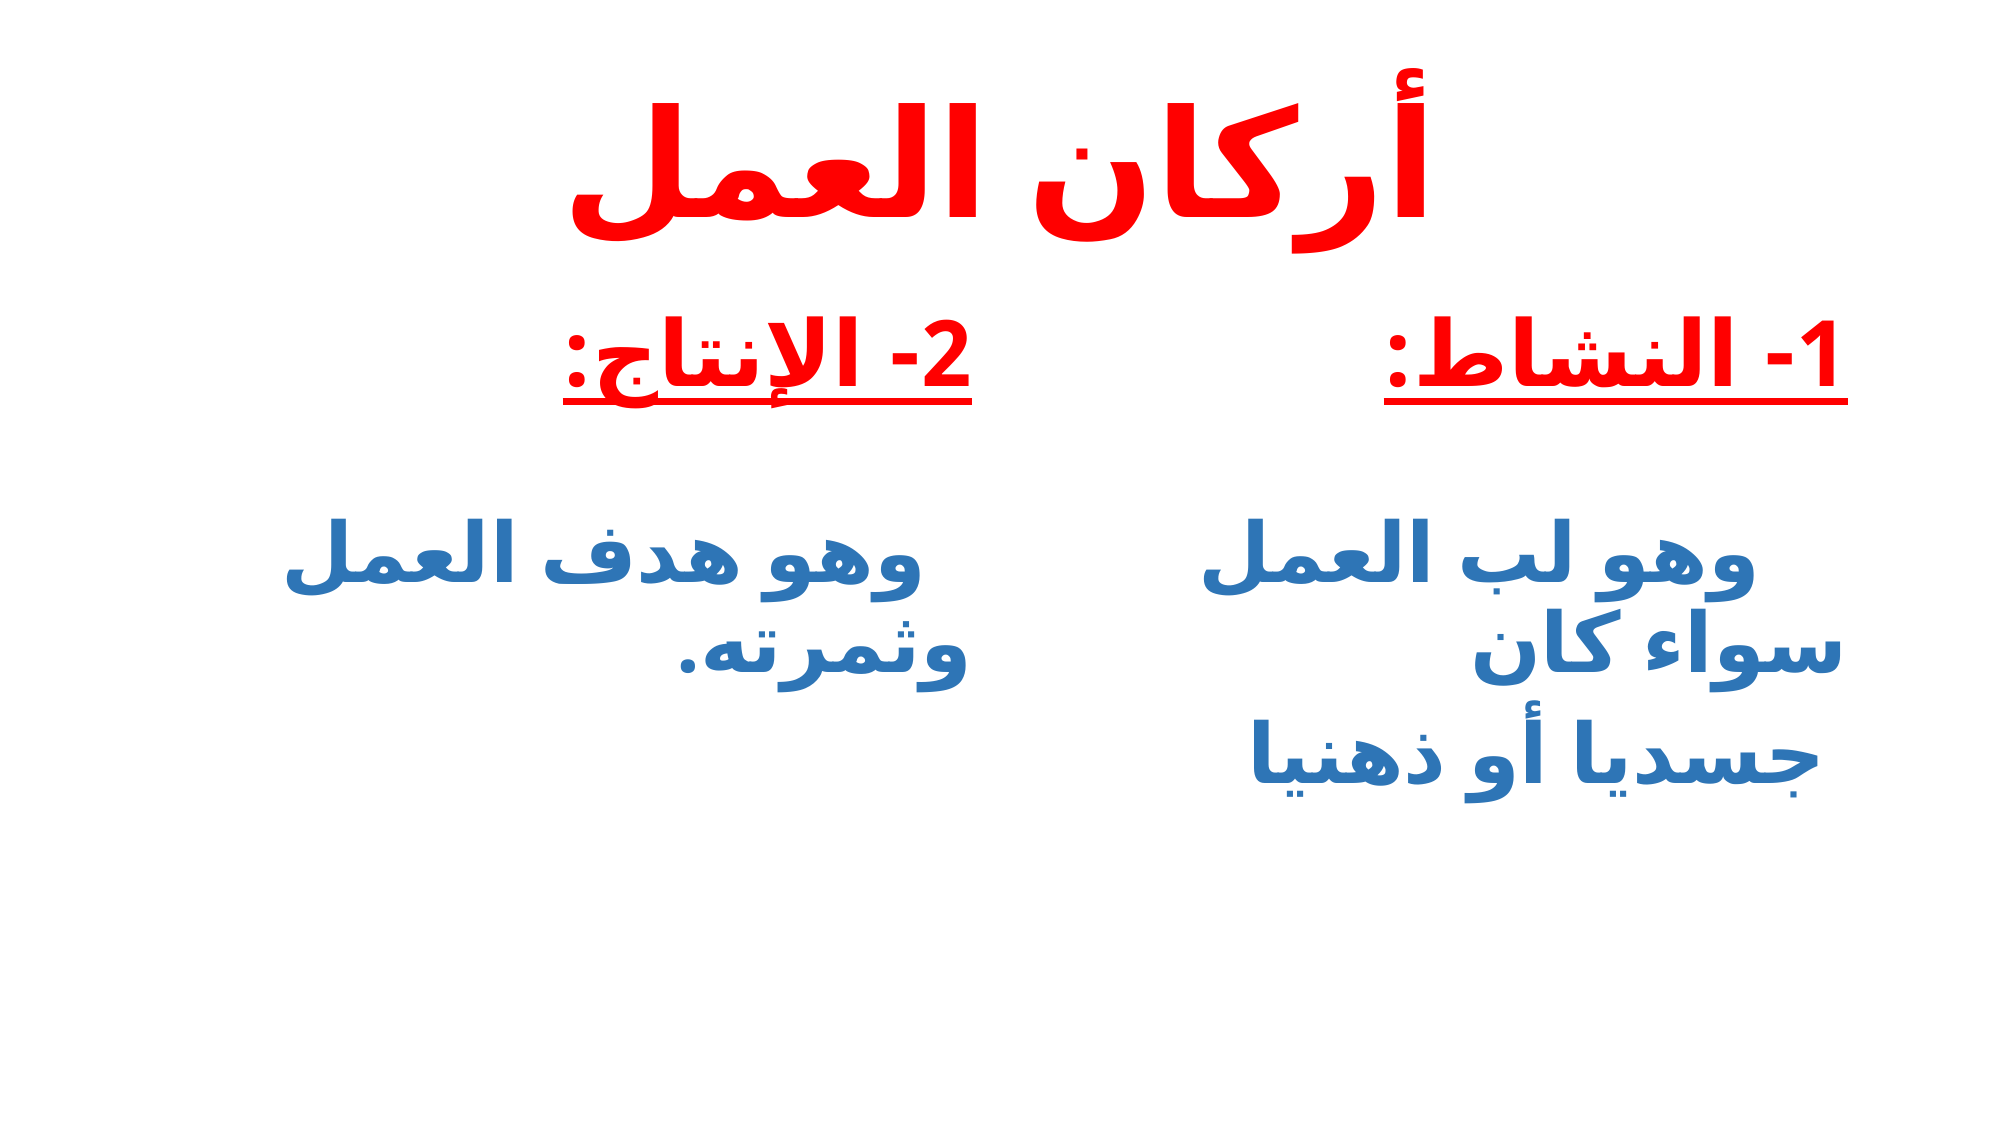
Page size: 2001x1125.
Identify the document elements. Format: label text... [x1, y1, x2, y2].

list 2- الإنتاج: وهو هدف العمل وثمرته. [137, 299, 988, 1014]
list 1- النشاط: وهو لب العمل سواء كان جسديا أو ذهنيا [1012, 299, 1863, 1014]
title أركان العمل [137, 59, 1863, 278]
